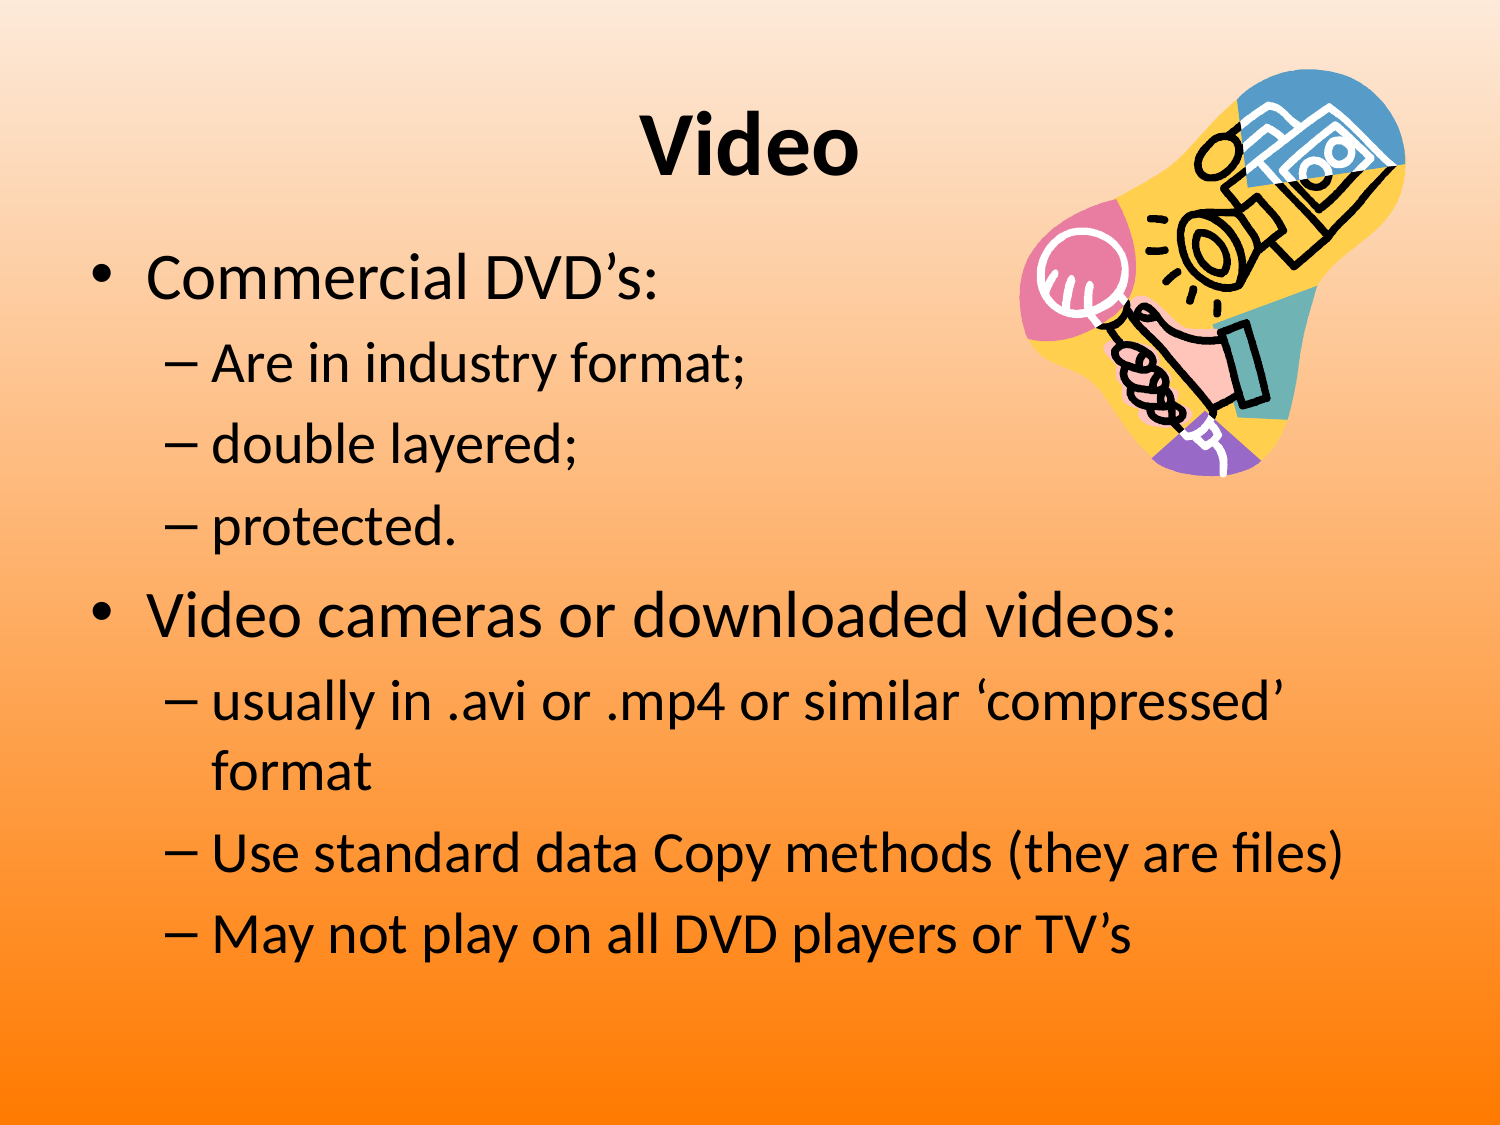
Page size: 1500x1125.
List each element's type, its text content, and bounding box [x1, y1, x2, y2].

title Video [75, 45, 1425, 224]
list Commercial DVD’s: Are in industry format; double layered; protected. Video cameras or downloaded videos: usually in .avi or .mp4 or similar ‘compressed’ format Use standard data Copy methods (they are files) May not play on all DVD players or TV’s [75, 224, 1425, 1005]
picture [1012, 62, 1413, 485]
